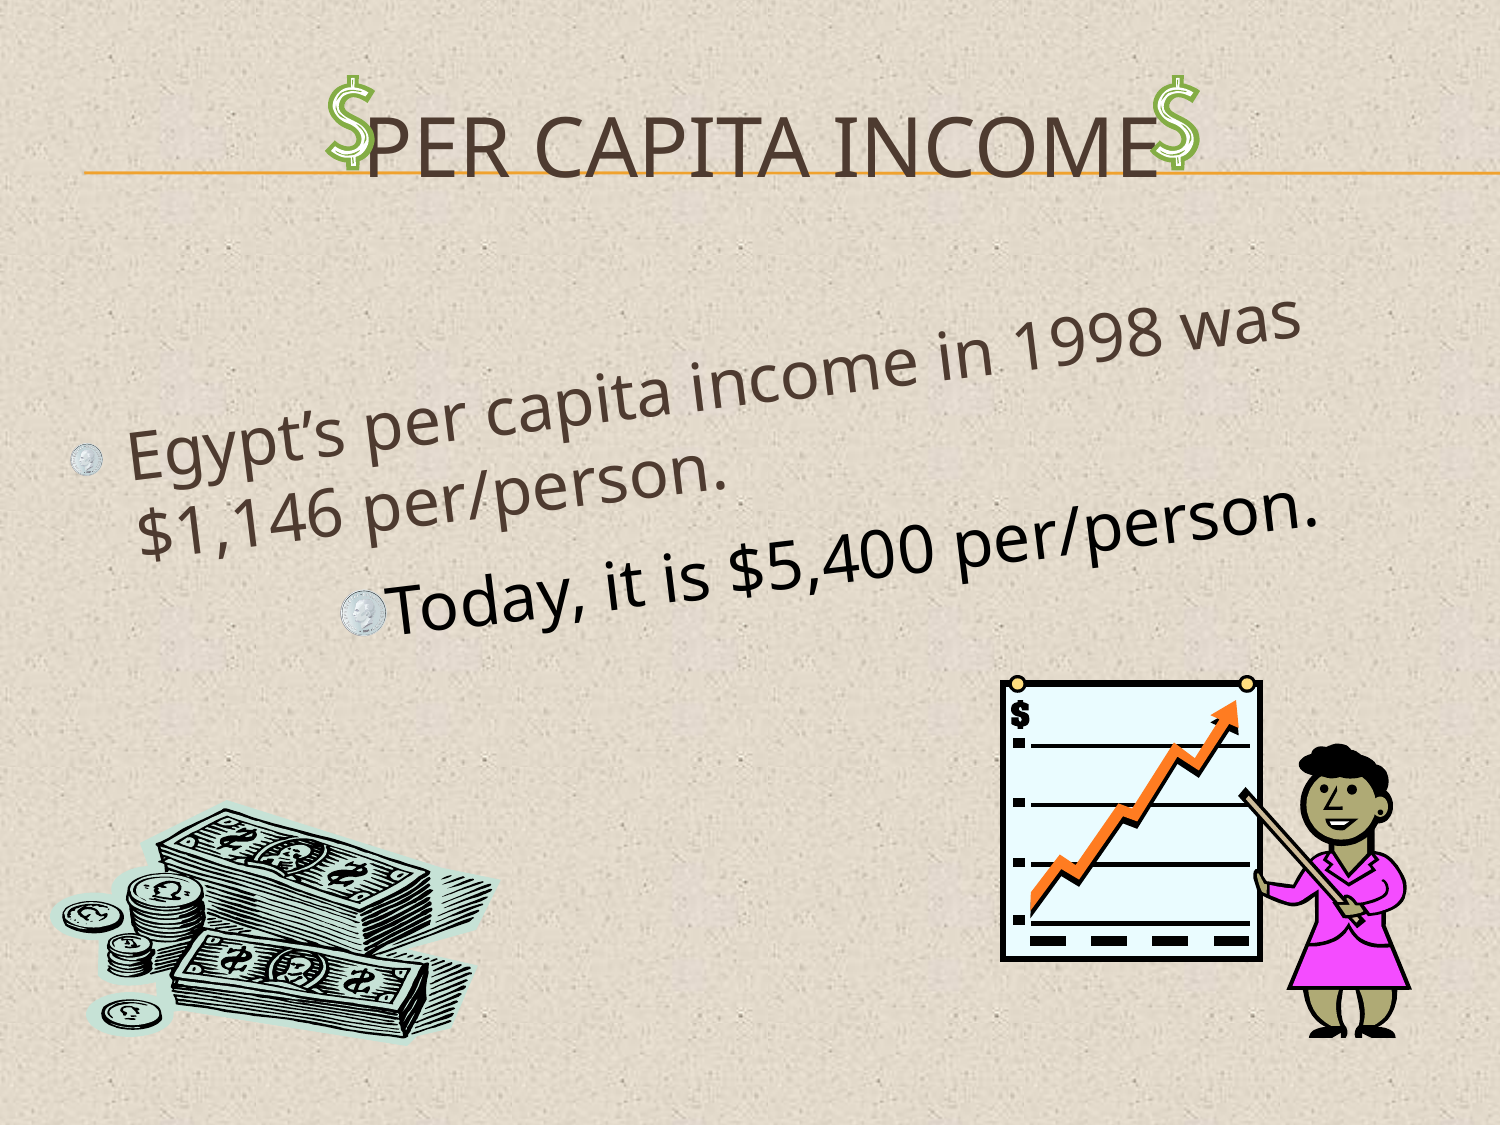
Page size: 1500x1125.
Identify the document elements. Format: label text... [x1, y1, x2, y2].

text_box Today, it is $5,400 per/person. [320, 447, 1362, 665]
picture [0, 0, 1500, 1125]
list Egypt’s per capita income in 1998 was $1,146 per/person. [50, 249, 1412, 596]
title Per Capita Income [50, 75, 1475, 213]
